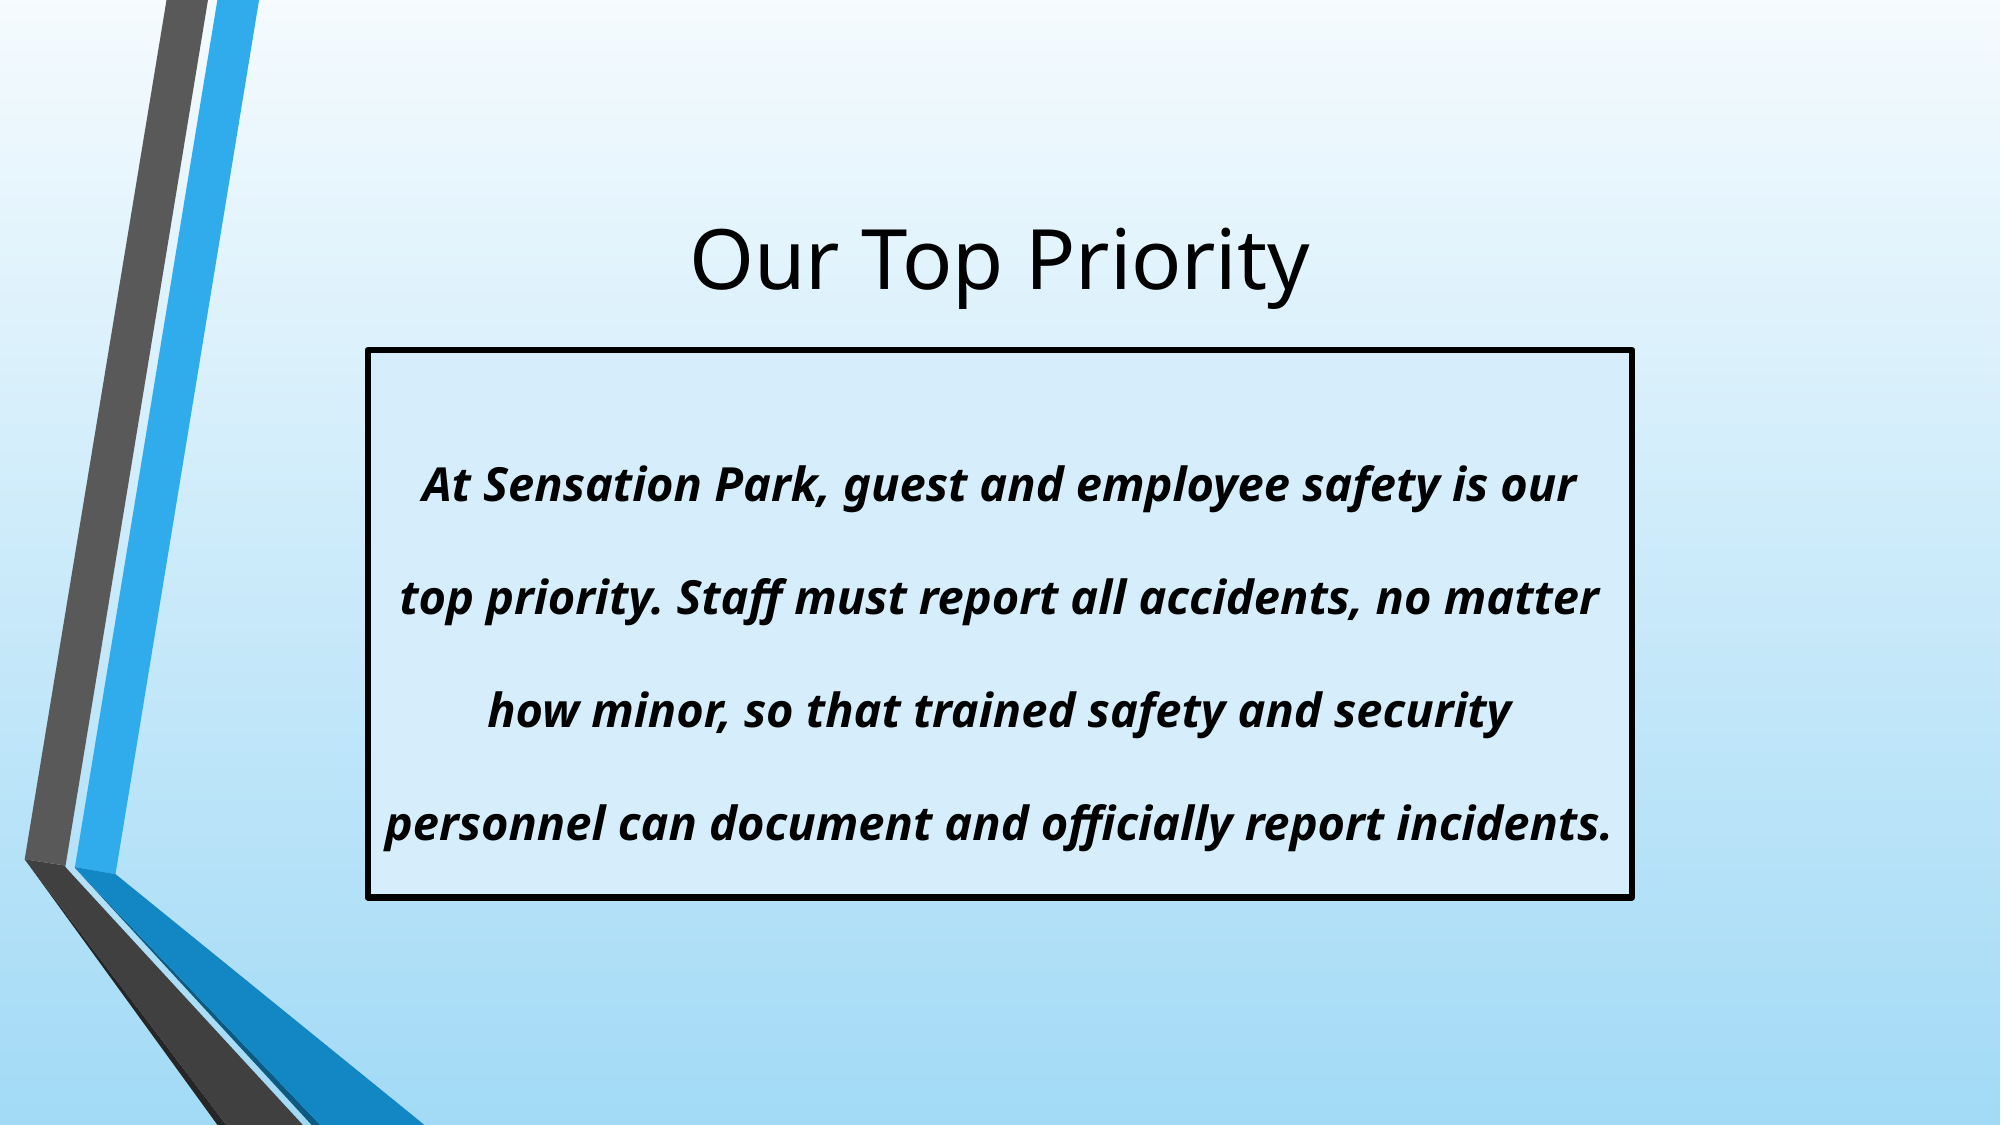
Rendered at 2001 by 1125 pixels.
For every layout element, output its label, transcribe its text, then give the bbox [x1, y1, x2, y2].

list At Sensation Park, guest and employee safety is our top priority. Staff must report all accidents, no matter how minor, so that trained safety and security personnel can document and officially report incidents. [367, 350, 1633, 898]
title Our Top Priority [178, 112, 1822, 400]
